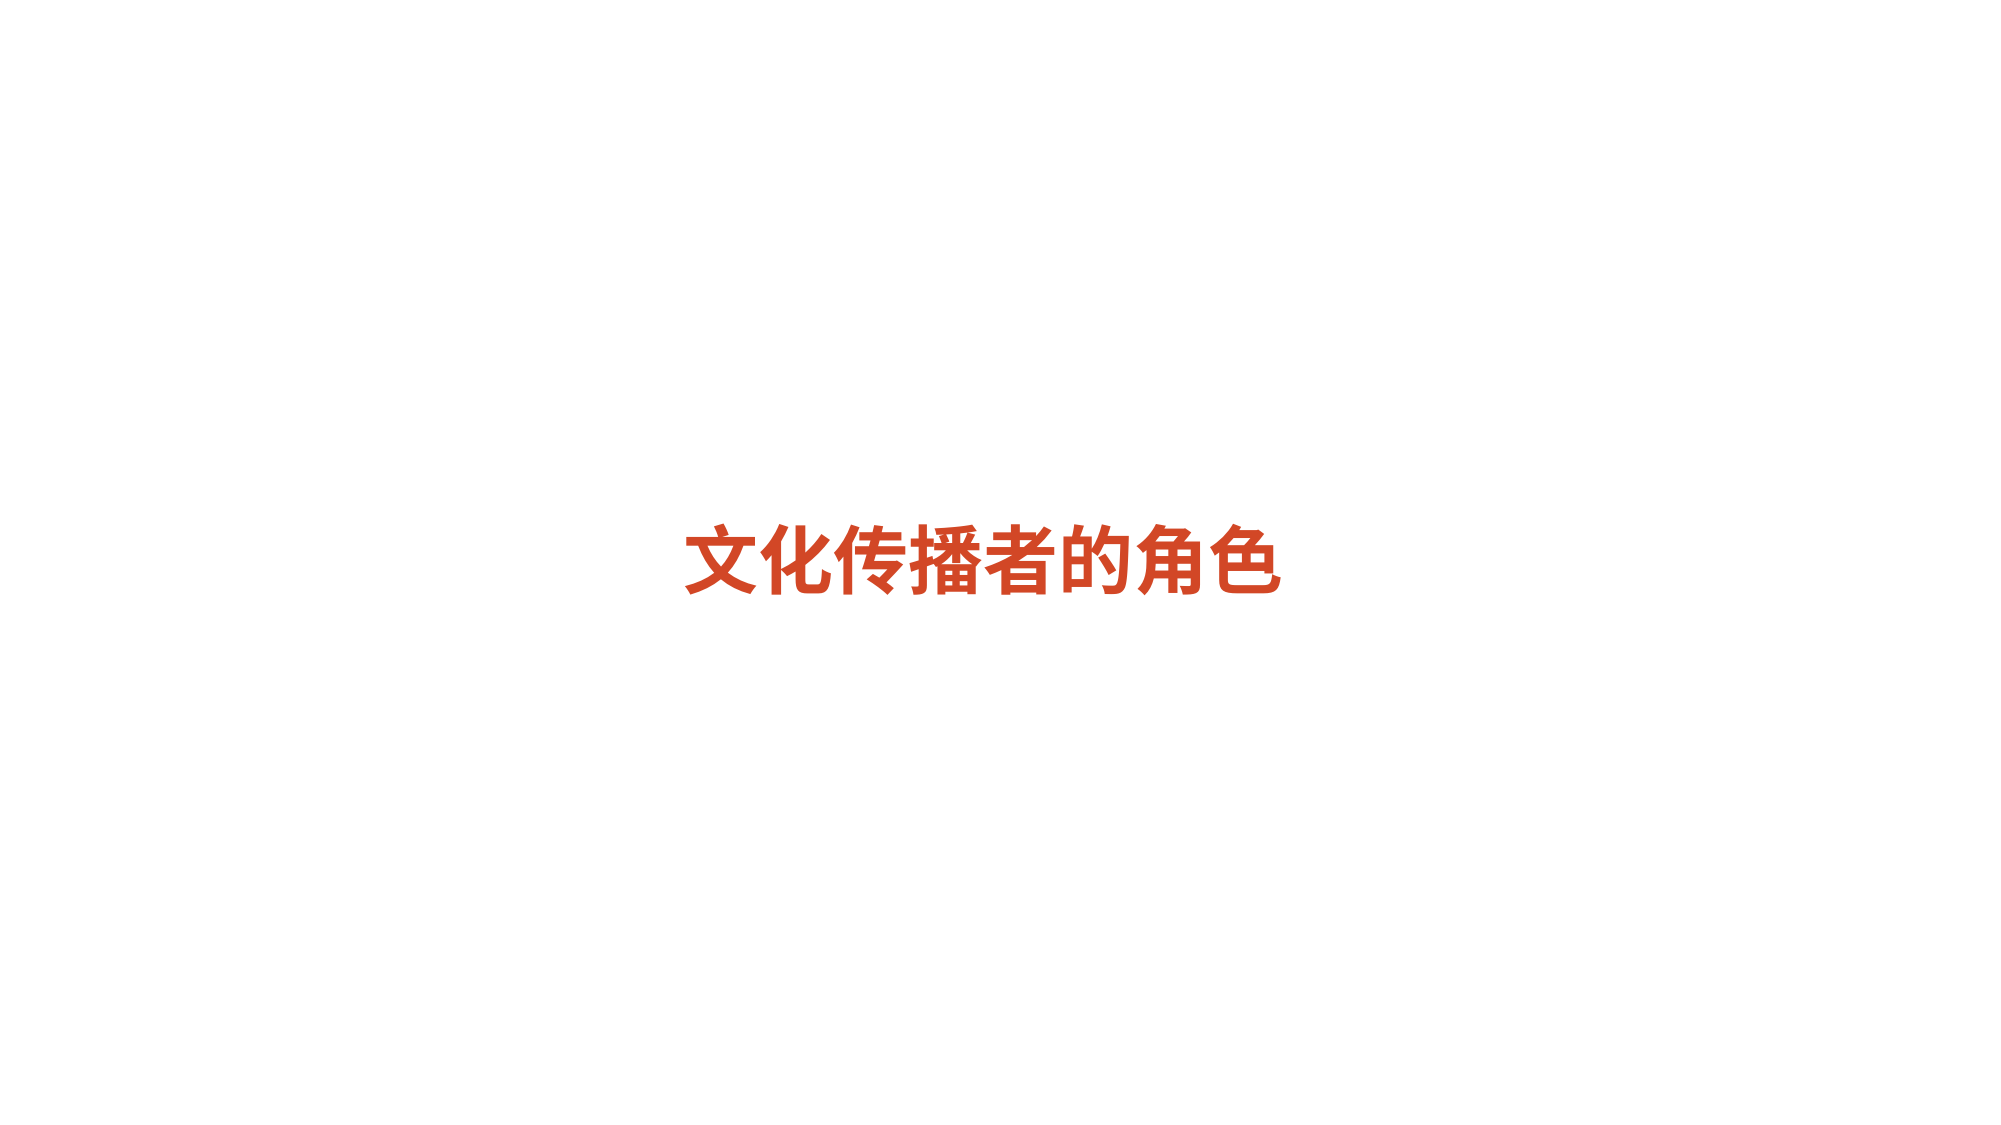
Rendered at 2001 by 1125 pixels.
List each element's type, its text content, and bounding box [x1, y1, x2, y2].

text_box 文化传播者的角色 [668, 505, 1299, 611]
